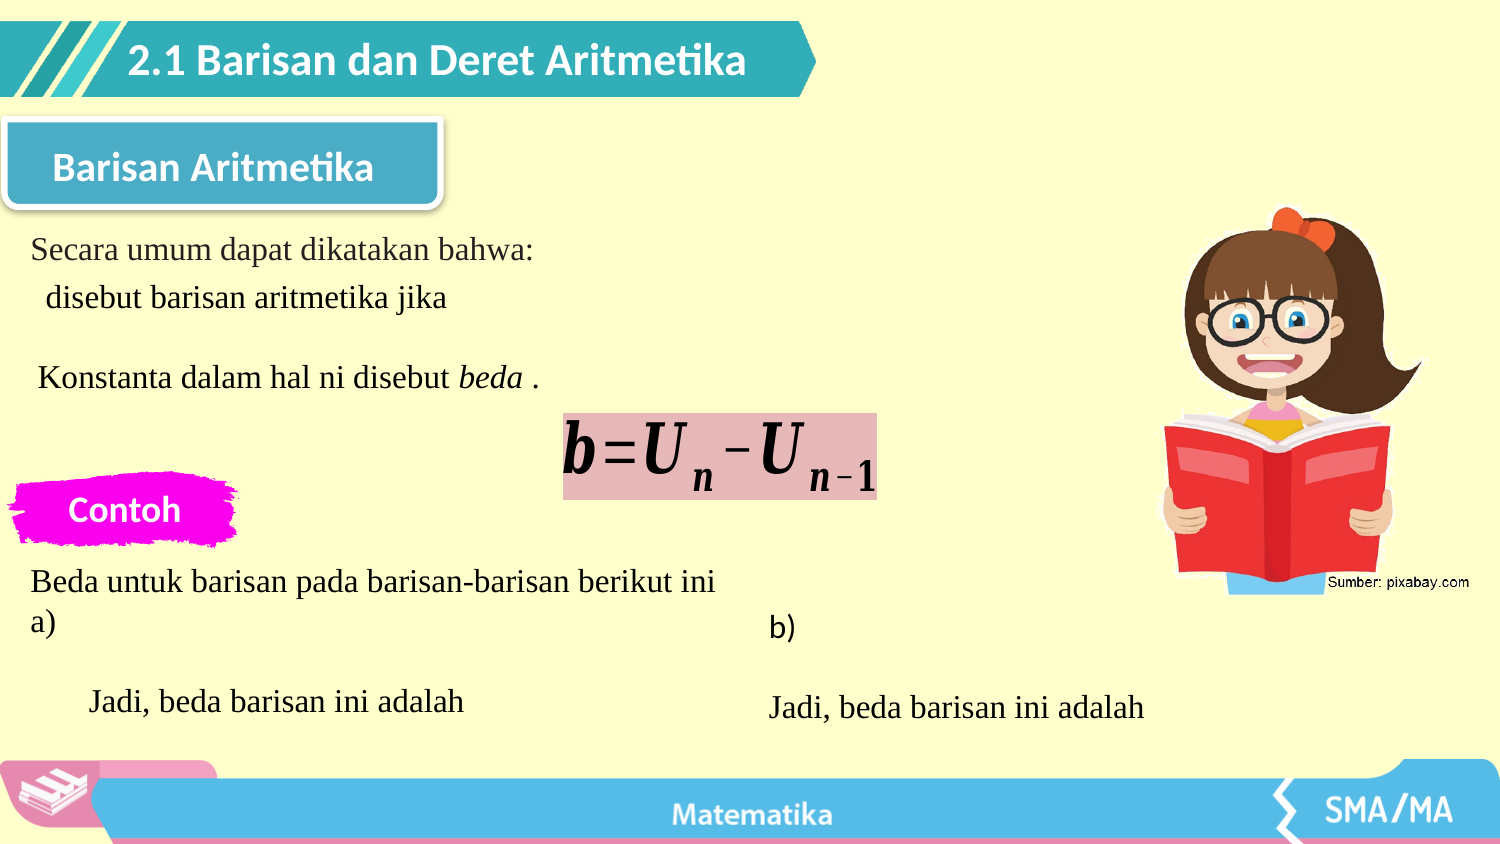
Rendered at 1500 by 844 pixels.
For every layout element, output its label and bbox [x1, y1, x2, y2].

picture [1062, 195, 1500, 598]
text_box [4, 119, 441, 208]
picture [0, 759, 1500, 844]
text_box [0, 21, 816, 97]
text_box [15, 219, 854, 397]
picture [6, 471, 241, 551]
